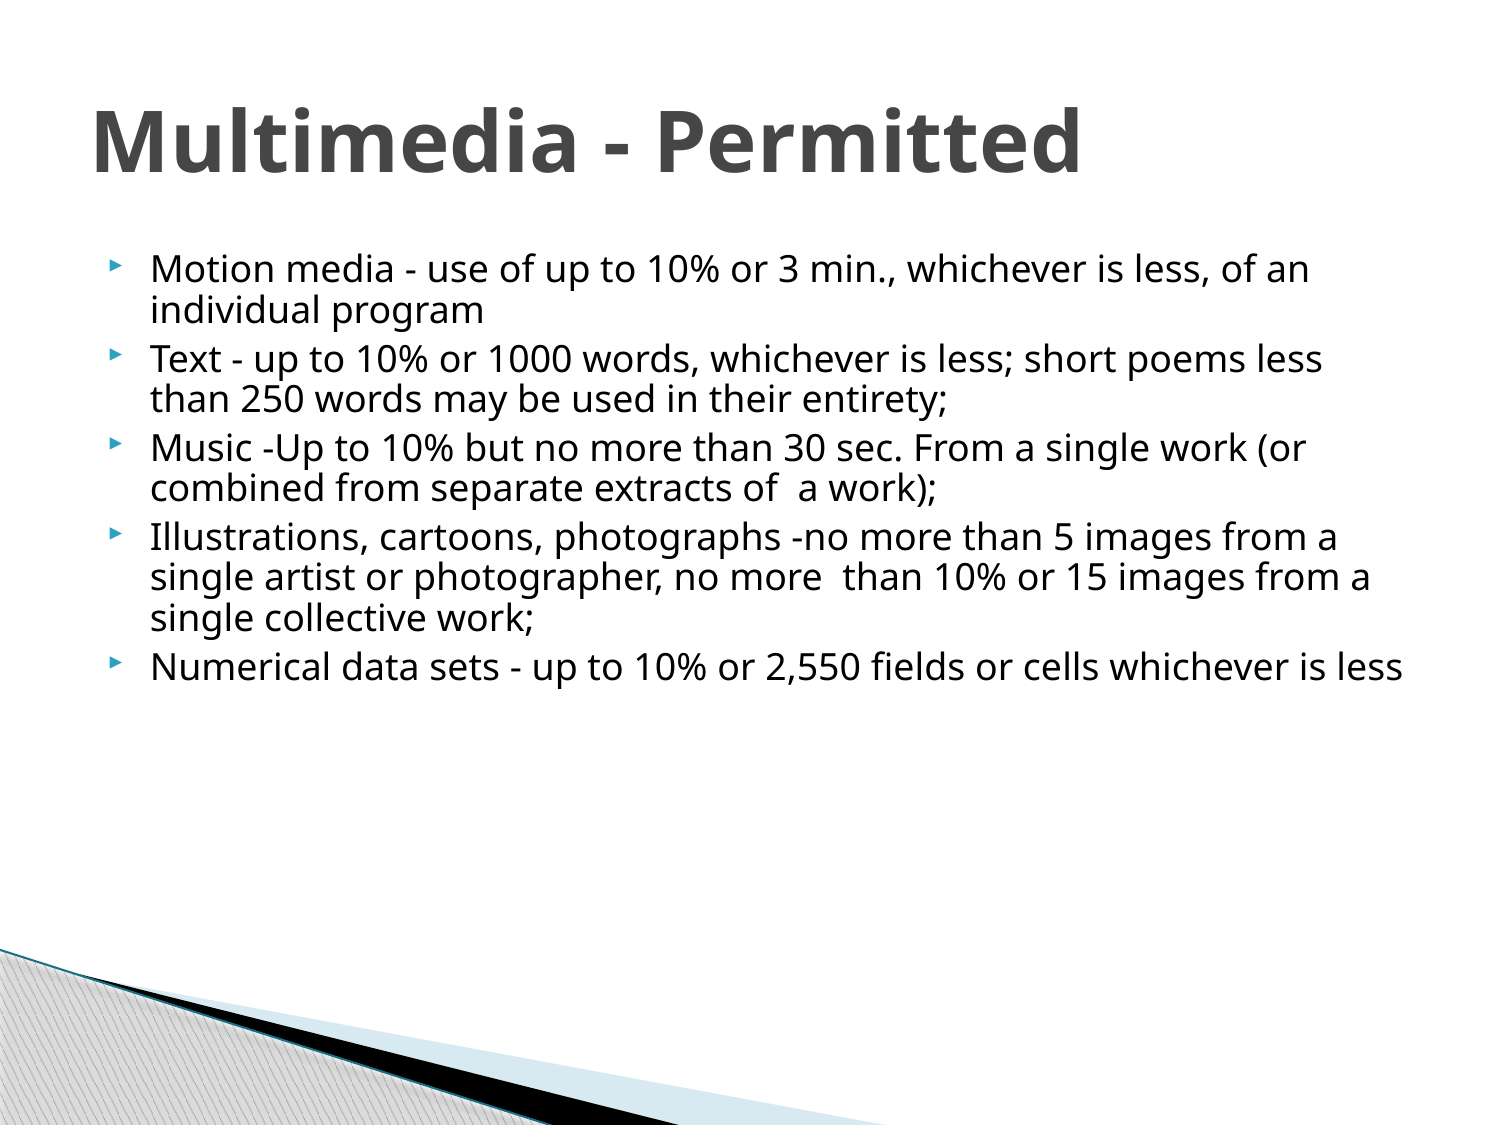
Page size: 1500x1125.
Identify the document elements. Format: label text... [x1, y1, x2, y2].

list Motion media - use of up to 10% or 3 min., whichever is less, of an individual program Text - up to 10% or 1000 words, whichever is less; short poems less than 250 words may be used in their entirety; Music -Up to 10% but no more than 30 sec. From a single work (or combined from separate extracts of a work); Illustrations, cartoons, photographs -no more than 5 images from a single artist or photographer, no more than 10% or 15 images from a single collective work; Numerical data sets - up to 10% or 2,550 fields or cells whichever is less [75, 243, 1425, 986]
title Multimedia - Permitted [75, 45, 1425, 233]
